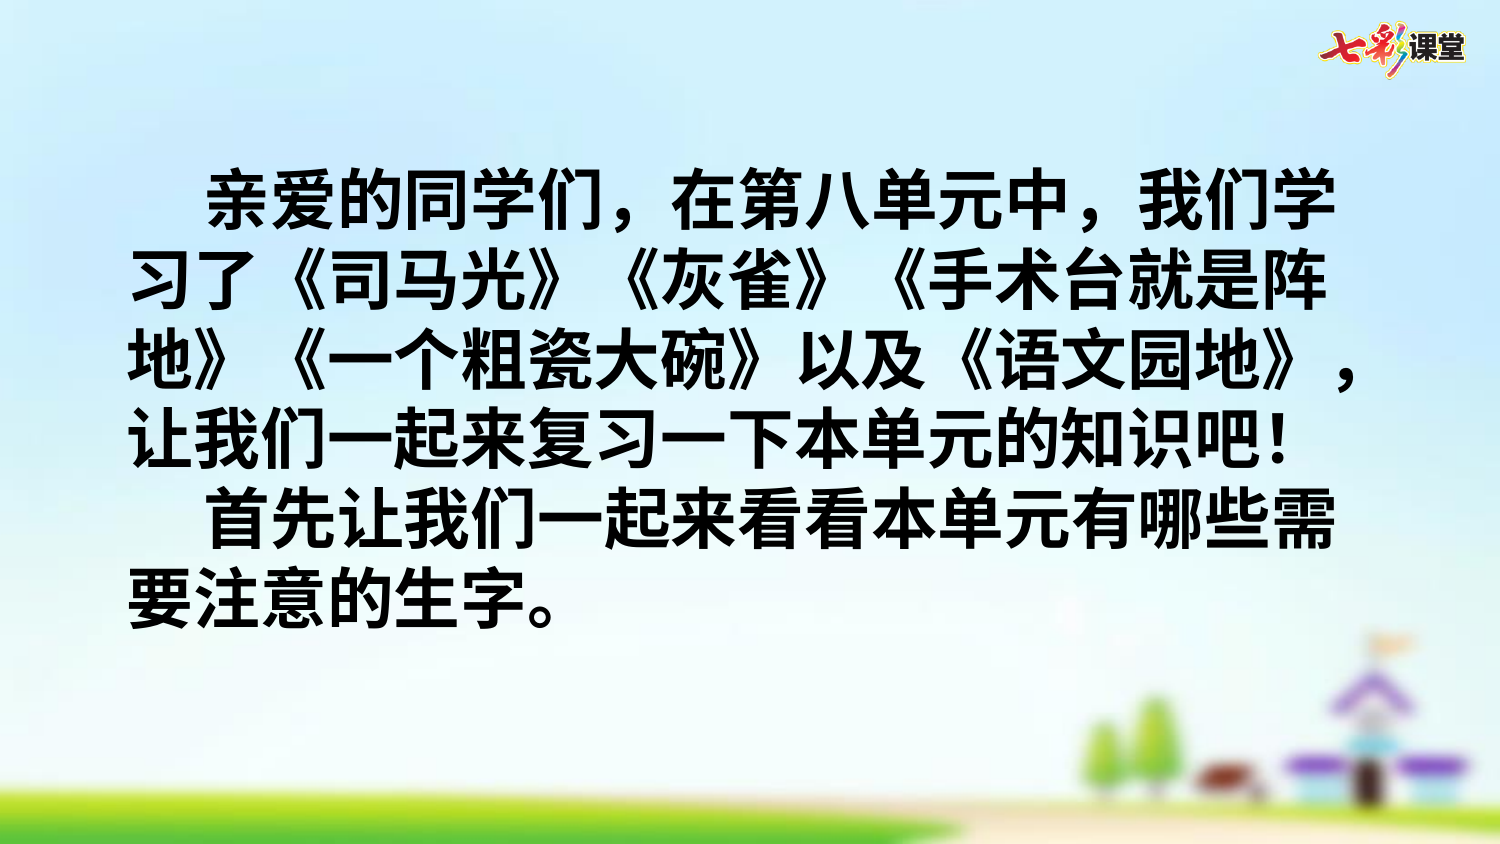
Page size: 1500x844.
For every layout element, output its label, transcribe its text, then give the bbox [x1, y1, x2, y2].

picture [0, 0, 1500, 844]
text_box 亲爱的同学们，在第八单元中，我们学习了《司马光》《灰雀》《手术台就是阵地》《一个粗瓷大碗》以及《语文园地》，让我们一起来复习一下本单元的知识吧！ 首先让我们一起来看看本单元有哪些需要注意的生字。 [112, 150, 1375, 645]
